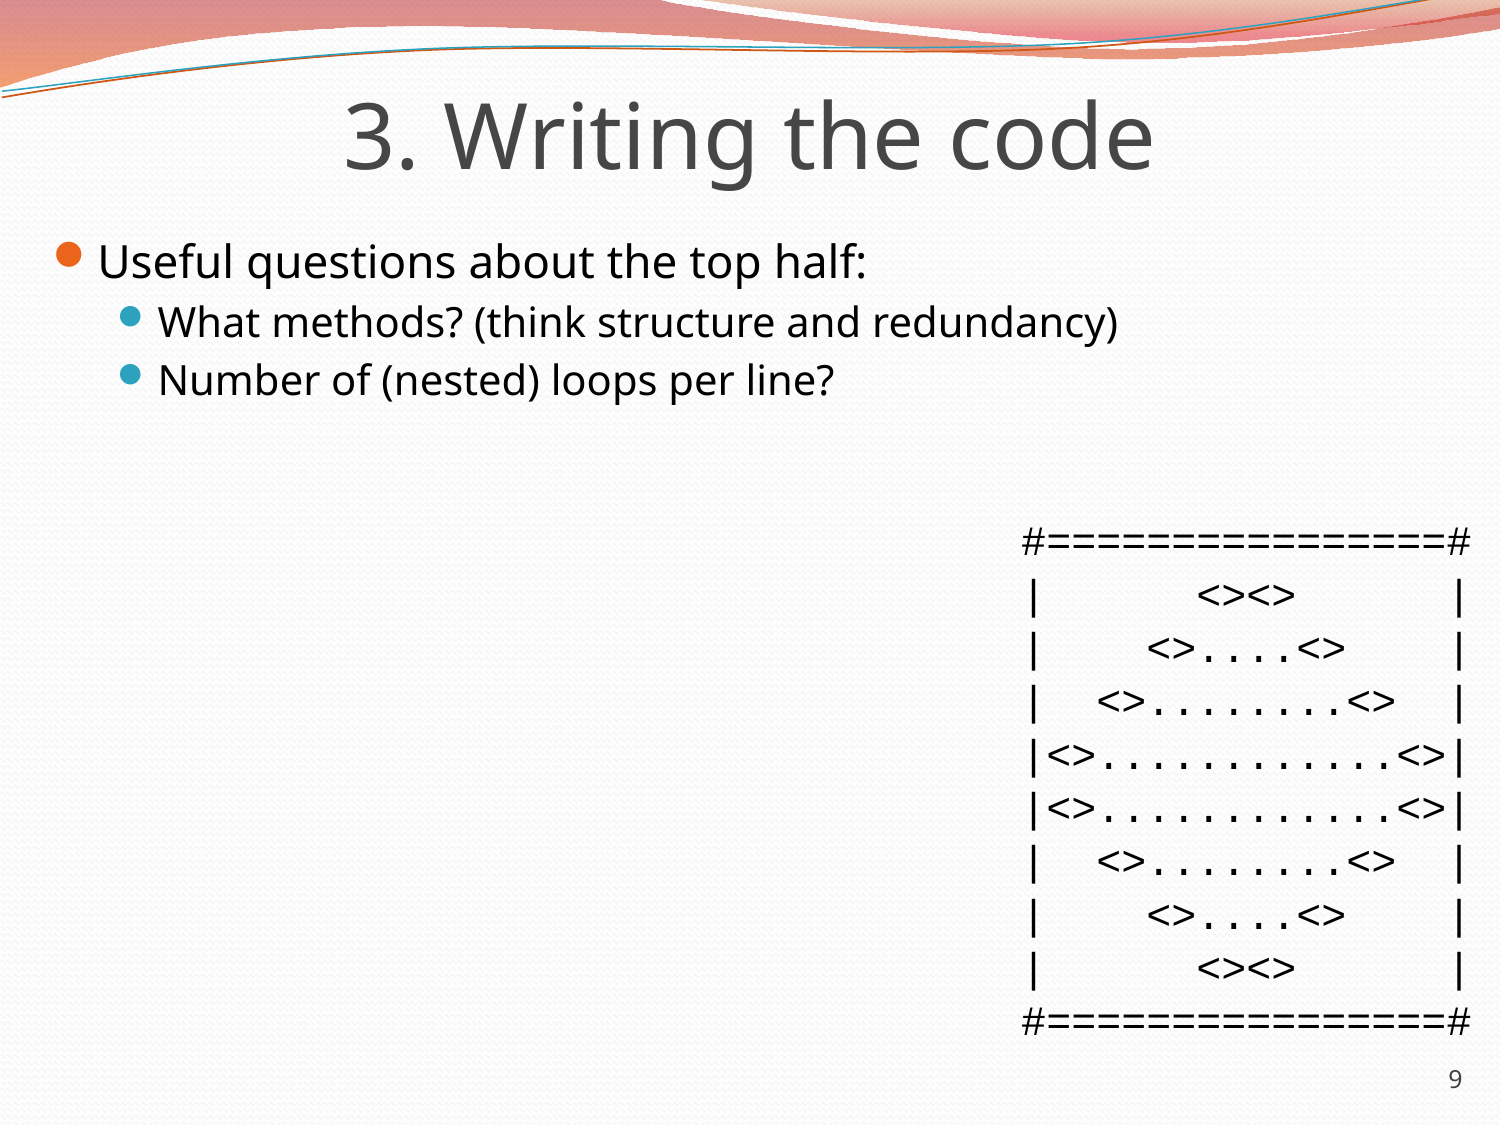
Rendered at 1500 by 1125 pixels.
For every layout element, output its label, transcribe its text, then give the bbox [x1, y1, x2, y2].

list Useful questions about the top half: What methods? (think structure and redundancy) Number of (nested) loops per line? [37, 224, 1500, 1075]
title 3. Writing the code [75, 72, 1425, 188]
text_box #================# | <><> | | <>....<> | | <>........<> | |<>............<>| |<>............<>| | <>........<> | | <>....<> | | <><> | #================# [987, 512, 1487, 1053]
